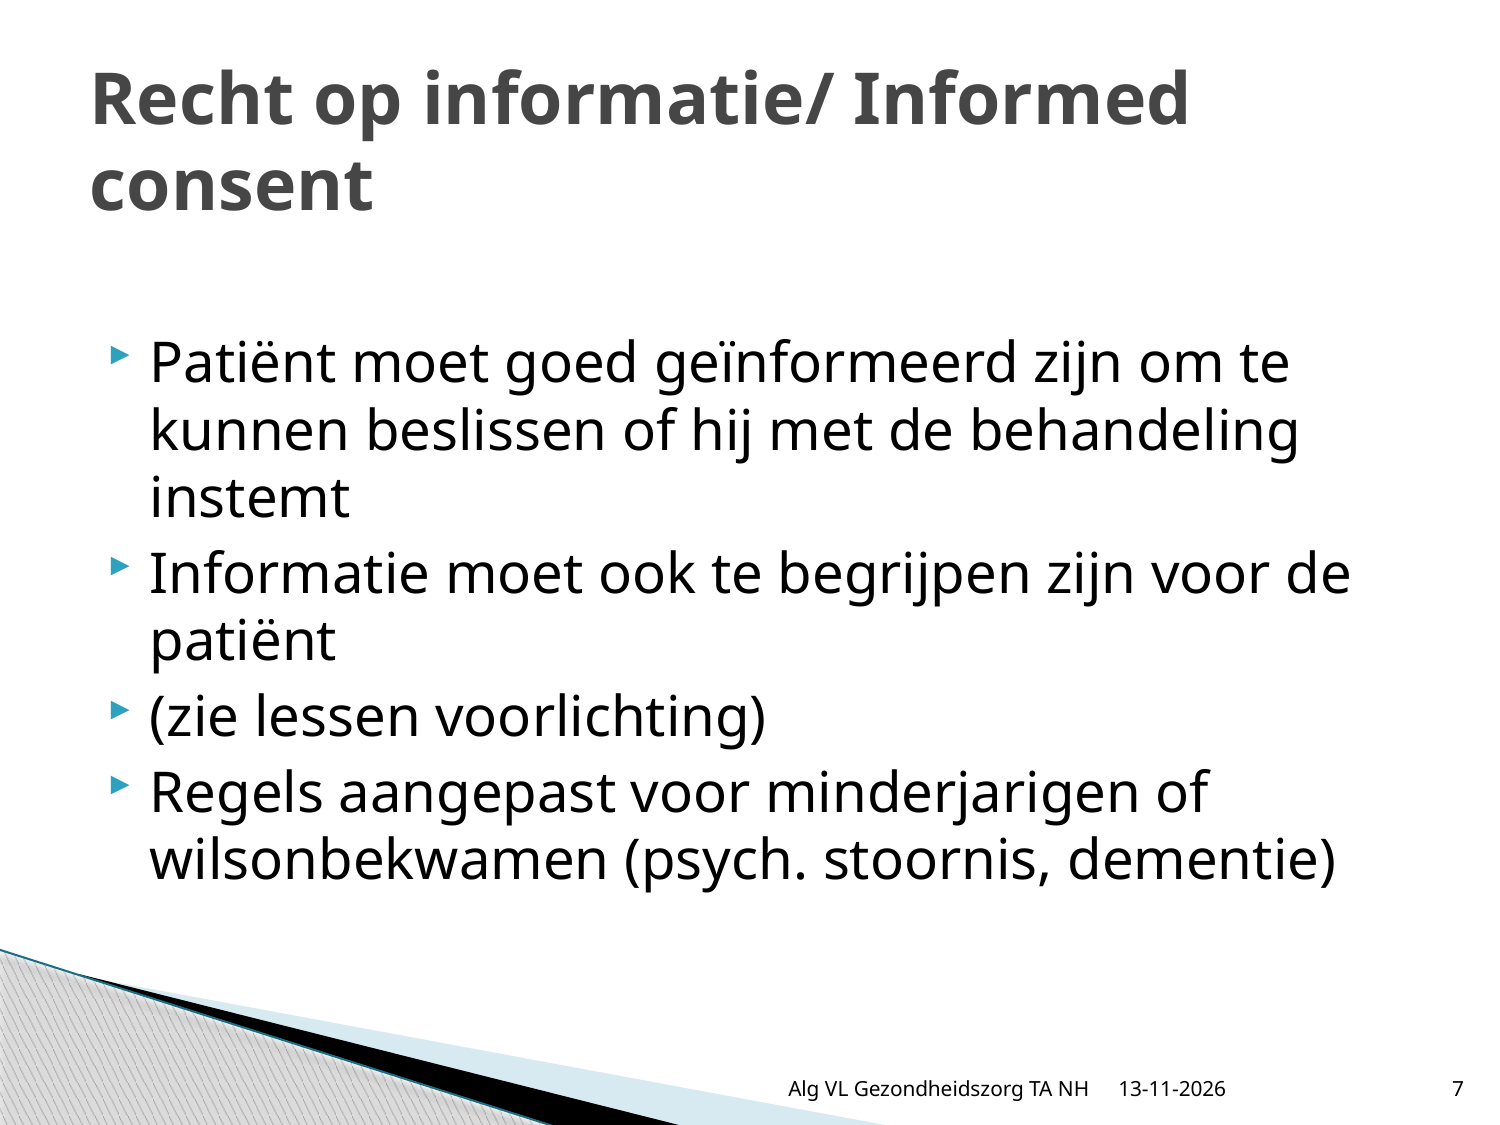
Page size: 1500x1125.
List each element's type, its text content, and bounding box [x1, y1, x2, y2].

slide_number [1105, 1051, 1418, 1112]
list Patiënt moet goed geïnformeerd zijn om te kunnen beslissen of hij met de behandeling instemt Informatie moet ook te begrijpen zijn voor de patiënt (zie lessen voorlichting) Regels aangepast voor minderjarigen of wilsonbekwamen (psych. stoornis, dementie) [75, 243, 1425, 986]
slide_number 7 [1418, 1051, 1479, 1112]
title Recht op informatie/ Informed consent [75, 45, 1425, 233]
footer Alg VL Gezondheidszorg TA NH [718, 1051, 1105, 1112]
